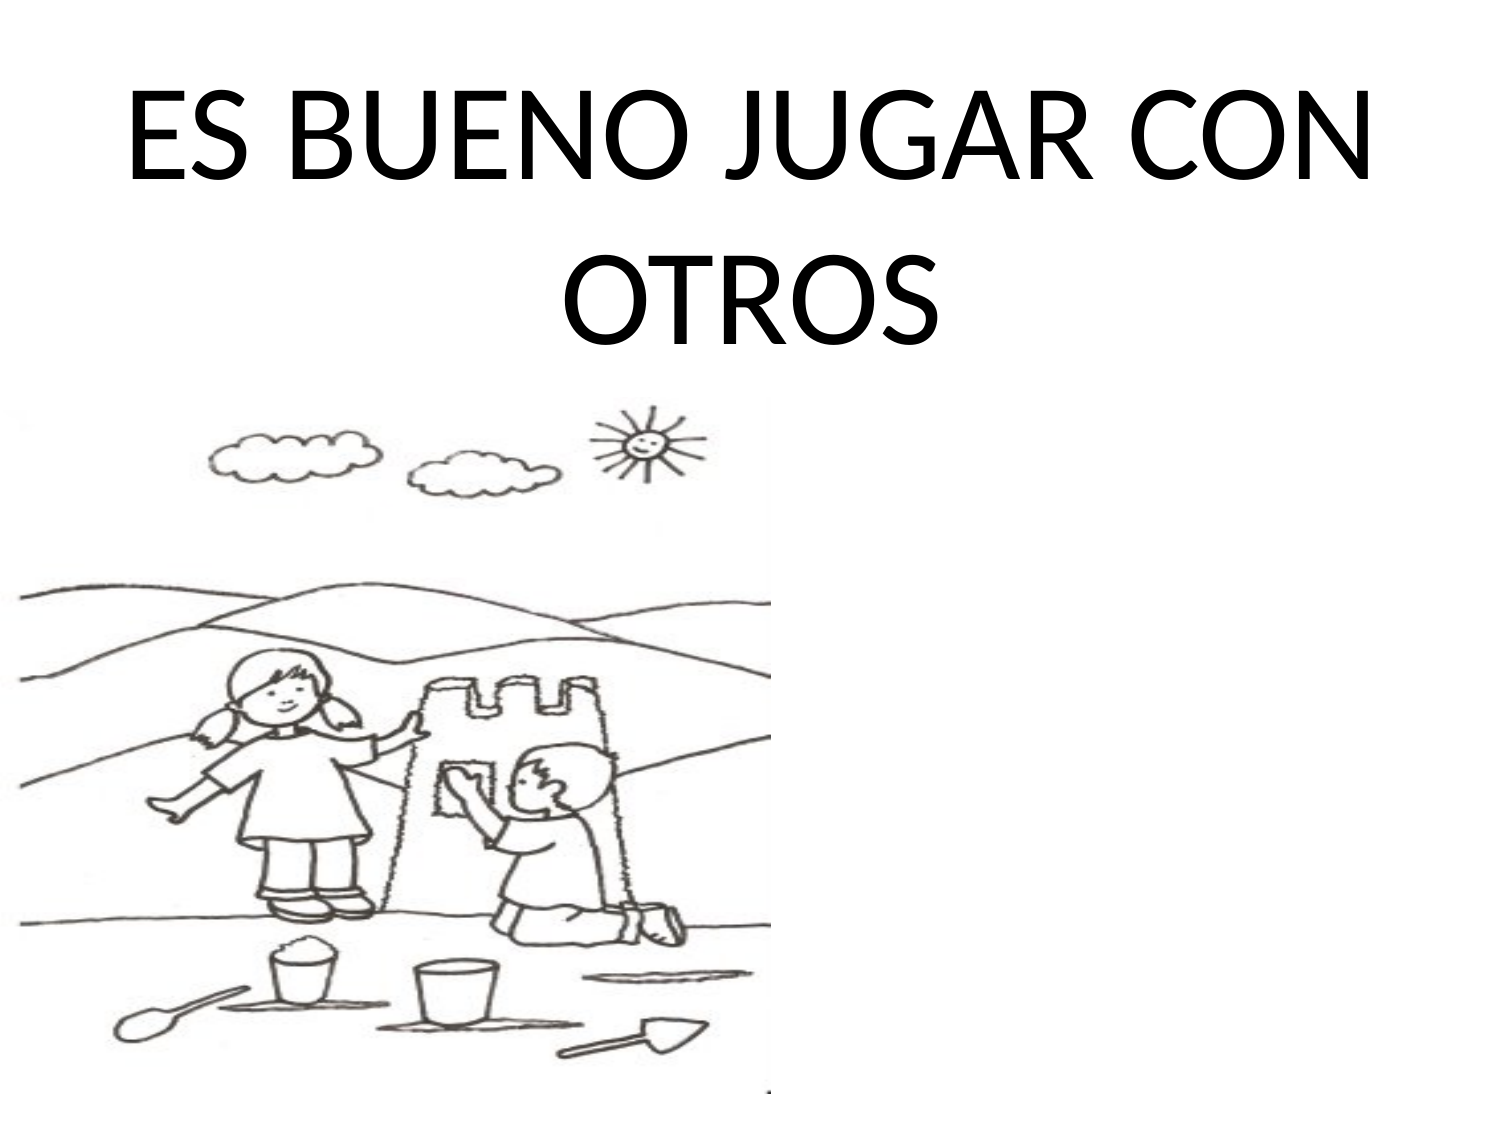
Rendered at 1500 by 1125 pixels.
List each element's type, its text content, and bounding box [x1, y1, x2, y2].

title ES BUENO JUGAR CON OTROS [76, 113, 1427, 302]
picture [0, 396, 772, 1095]
